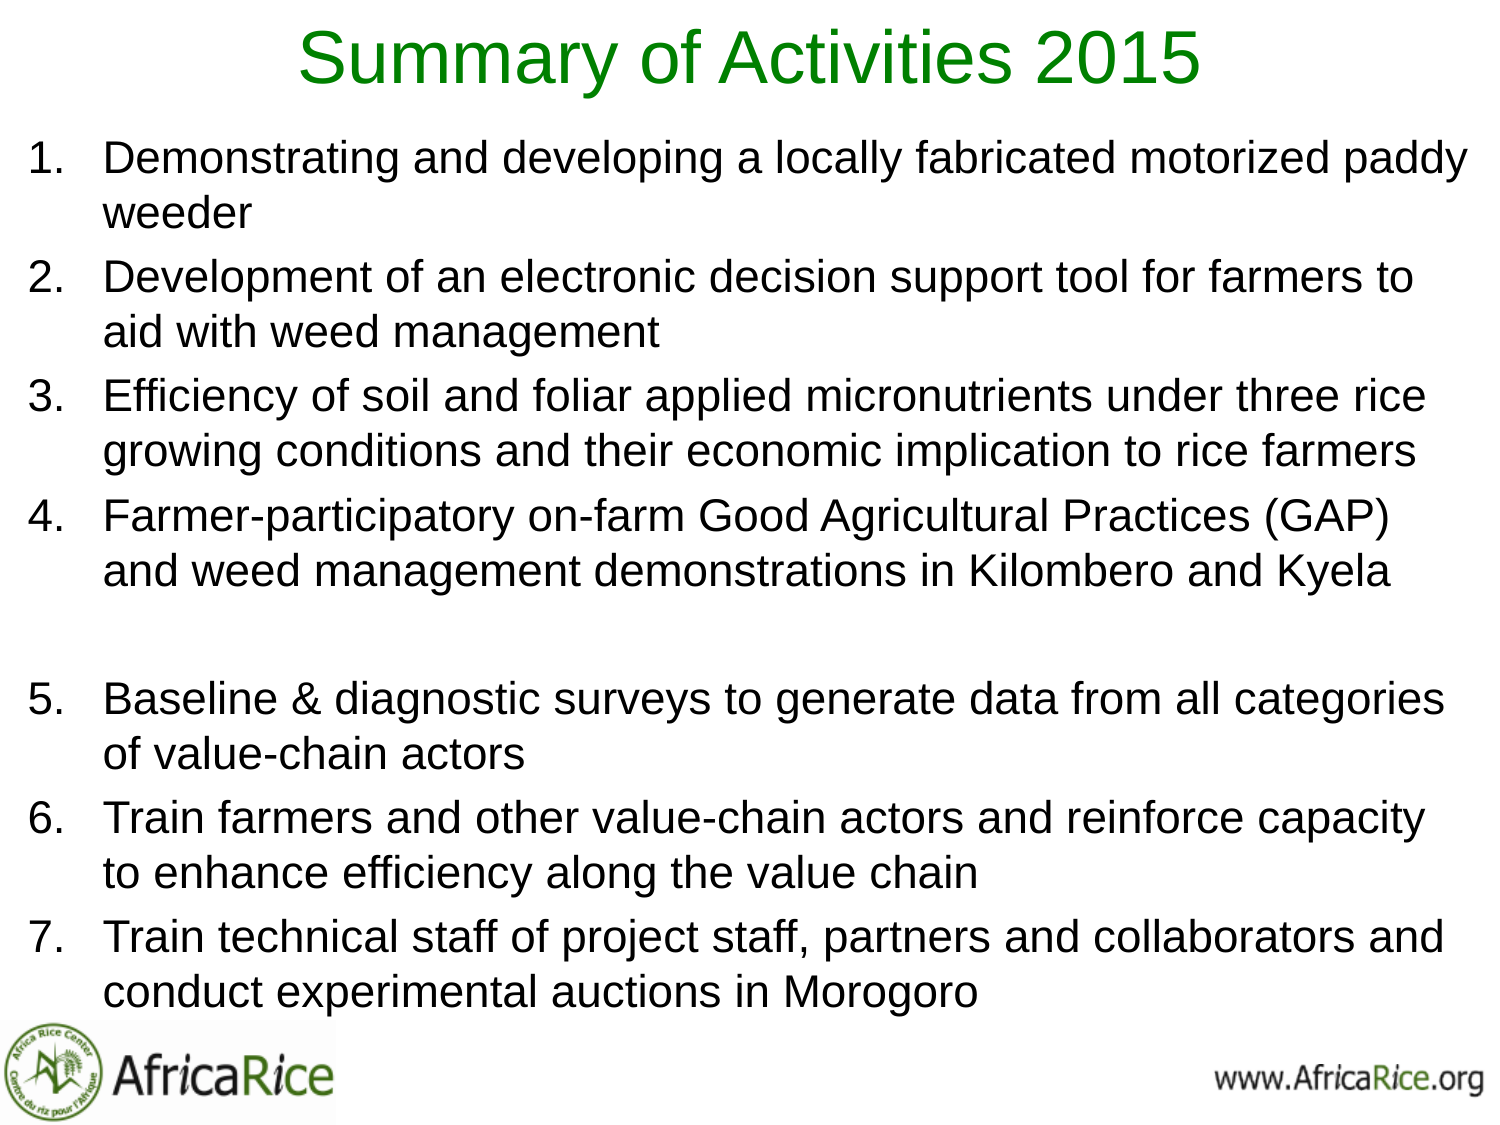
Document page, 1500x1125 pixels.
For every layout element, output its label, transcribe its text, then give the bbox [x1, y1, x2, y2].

picture [0, 1020, 336, 1125]
title Summary of Activities 2015 [0, 7, 1500, 101]
picture [1212, 1064, 1488, 1100]
list Demonstrating and developing a locally fabricated motorized paddy weeder Development of an electronic decision support tool for farmers to aid with weed management Efficiency of soil and foliar applied micronutrients under three rice growing conditions and their economic implication to rice farmers Farmer-participatory on-farm Good Agricultural Practices (GAP) and weed management demonstrations in Kilombero and Kyela Baseline & diagnostic surveys to generate data from all categories of value-chain actors Train farmers and other value-chain actors and reinforce capacity to enhance efficiency along the value chain Train technical staff of project staff, partners and collaborators and conduct experimental auctions in Morogoro [12, 120, 1488, 1048]
